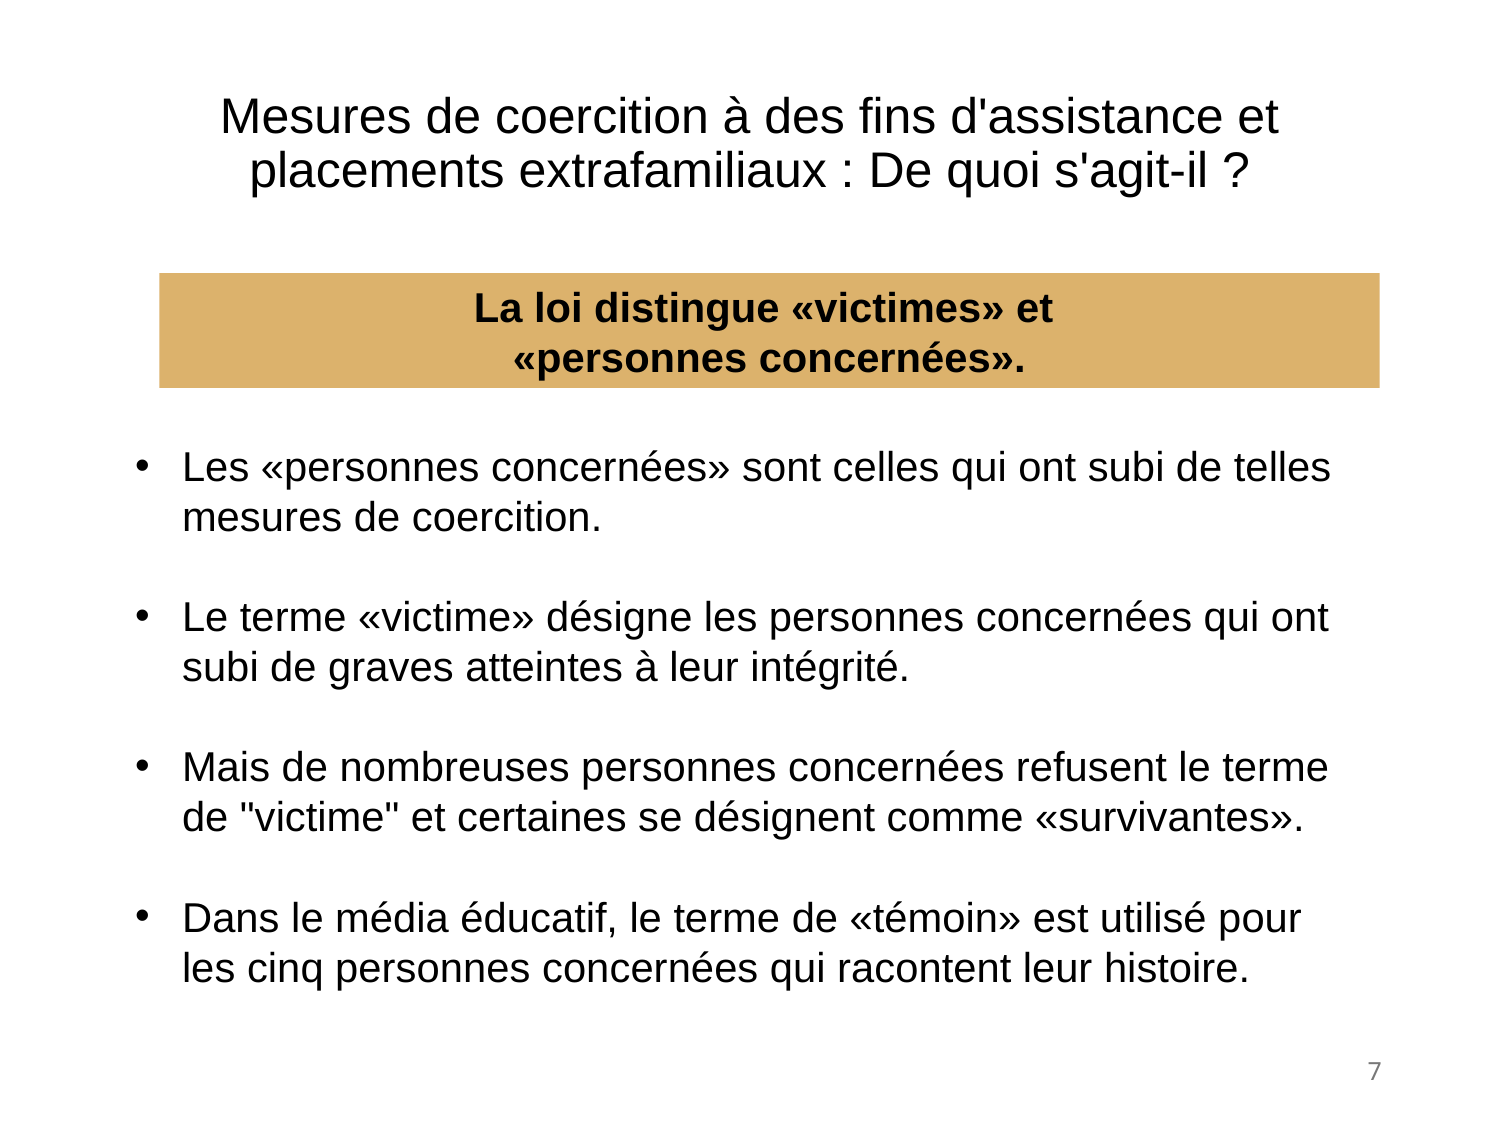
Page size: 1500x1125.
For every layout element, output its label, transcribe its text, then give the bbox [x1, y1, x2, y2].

slide_number 7 [1059, 1042, 1397, 1103]
text_box La loi distingue «victimes» et «personnes concernées». [159, 273, 1380, 388]
title Mesures de coercition à des fins d'assistance et placements extrafamiliaux : De quoi s'agit-il ? [103, 54, 1397, 235]
text_box Les «personnes concernées» sont celles qui ont subi de telles mesures de coercition. Le terme «victime» désigne les personnes concernées qui ont subi de graves atteintes à leur intégrité. Mais de nombreuses personnes concernées refusent le terme de "victime" et certaines se désignent comme «survivantes». Dans le média éducatif, le terme de «témoin» est utilisé pour les cinq personnes concernées qui racontent leur histoire. [120, 332, 1380, 998]
